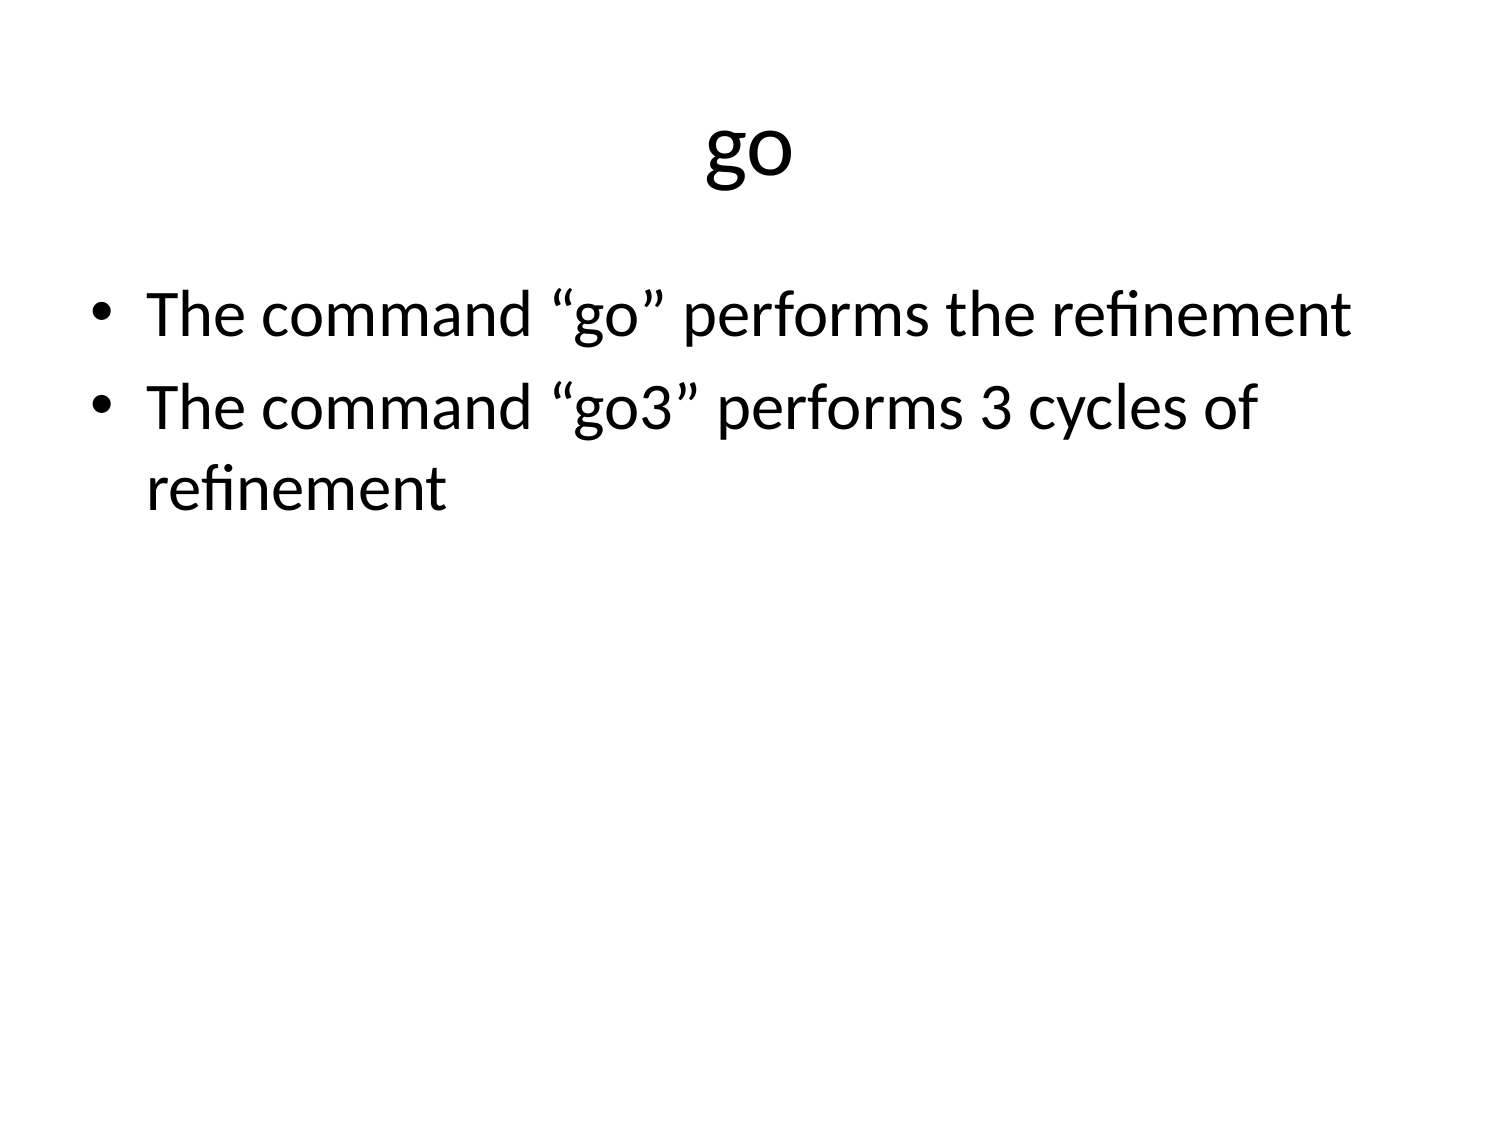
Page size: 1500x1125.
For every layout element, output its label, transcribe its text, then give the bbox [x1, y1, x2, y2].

list The command “go” performs the refinement The command “go3” performs 3 cycles of refinement [75, 262, 1425, 1005]
title go [75, 45, 1425, 233]
